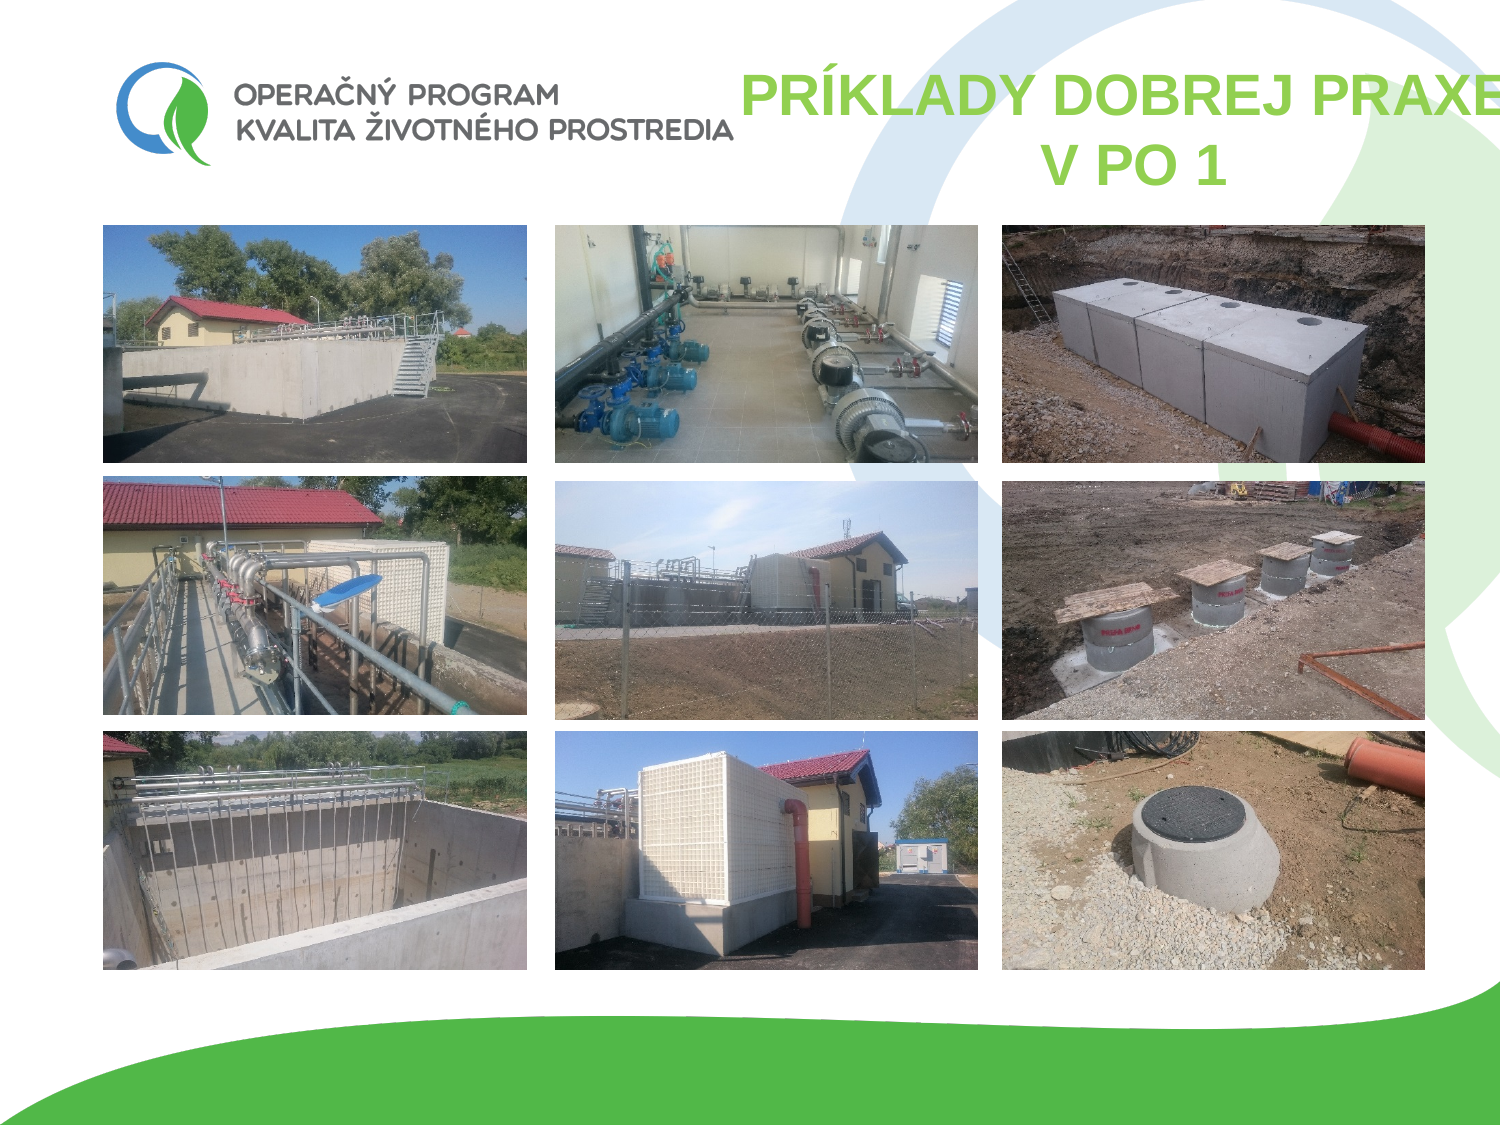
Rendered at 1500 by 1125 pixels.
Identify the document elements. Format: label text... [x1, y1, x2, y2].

picture [0, 0, 1500, 1125]
text_box Príklady dobrej praxe v PO 1 [725, 49, 1500, 205]
text_box Fotodokumentácia: [74, 262, 1425, 1005]
